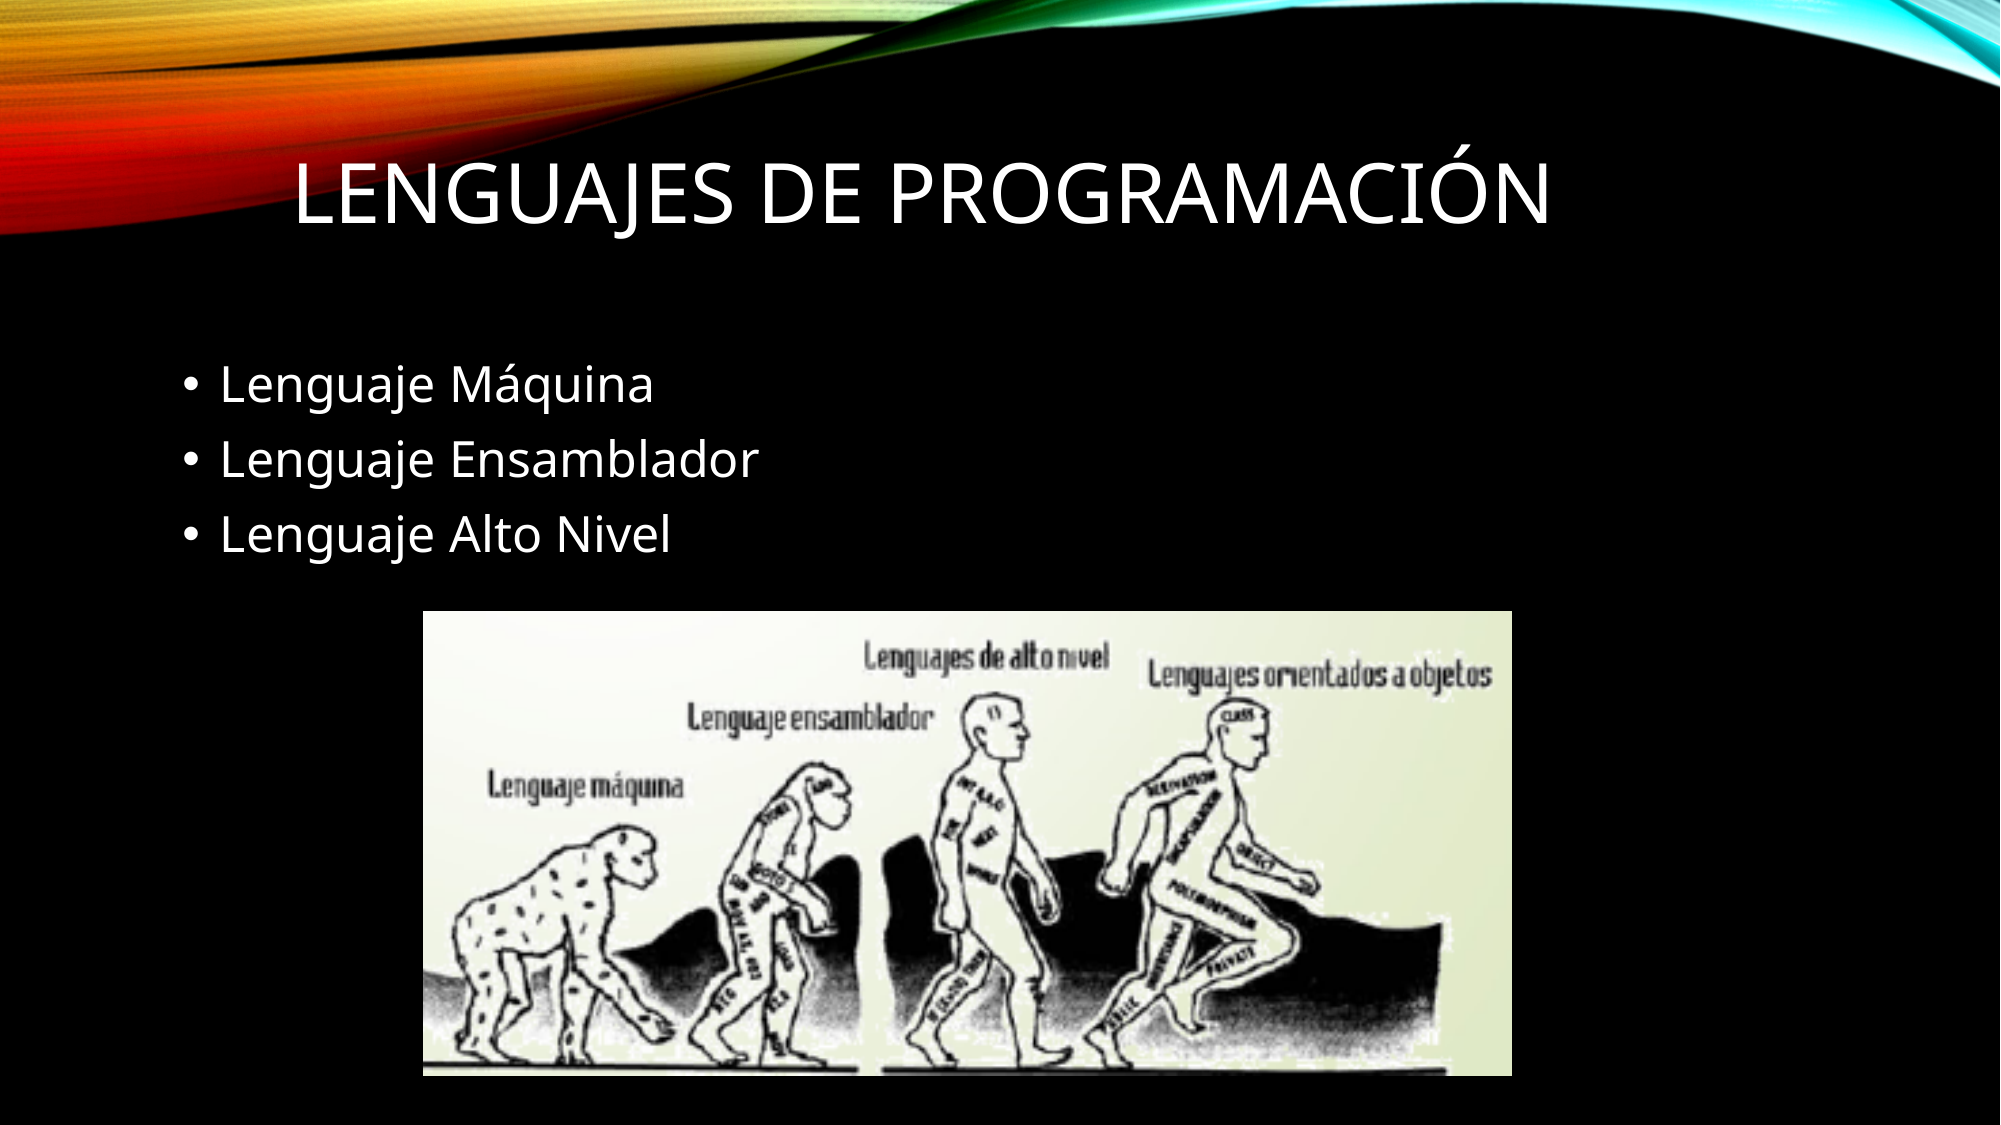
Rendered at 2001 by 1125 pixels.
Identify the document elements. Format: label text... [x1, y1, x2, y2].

list Lenguaje Máquina Lenguaje Ensamblador Lenguaje Alto Nivel [167, 351, 1138, 612]
picture [423, 611, 1512, 1076]
title Lenguajes de programación [223, 100, 1624, 294]
picture [0, 0, 2000, 237]
